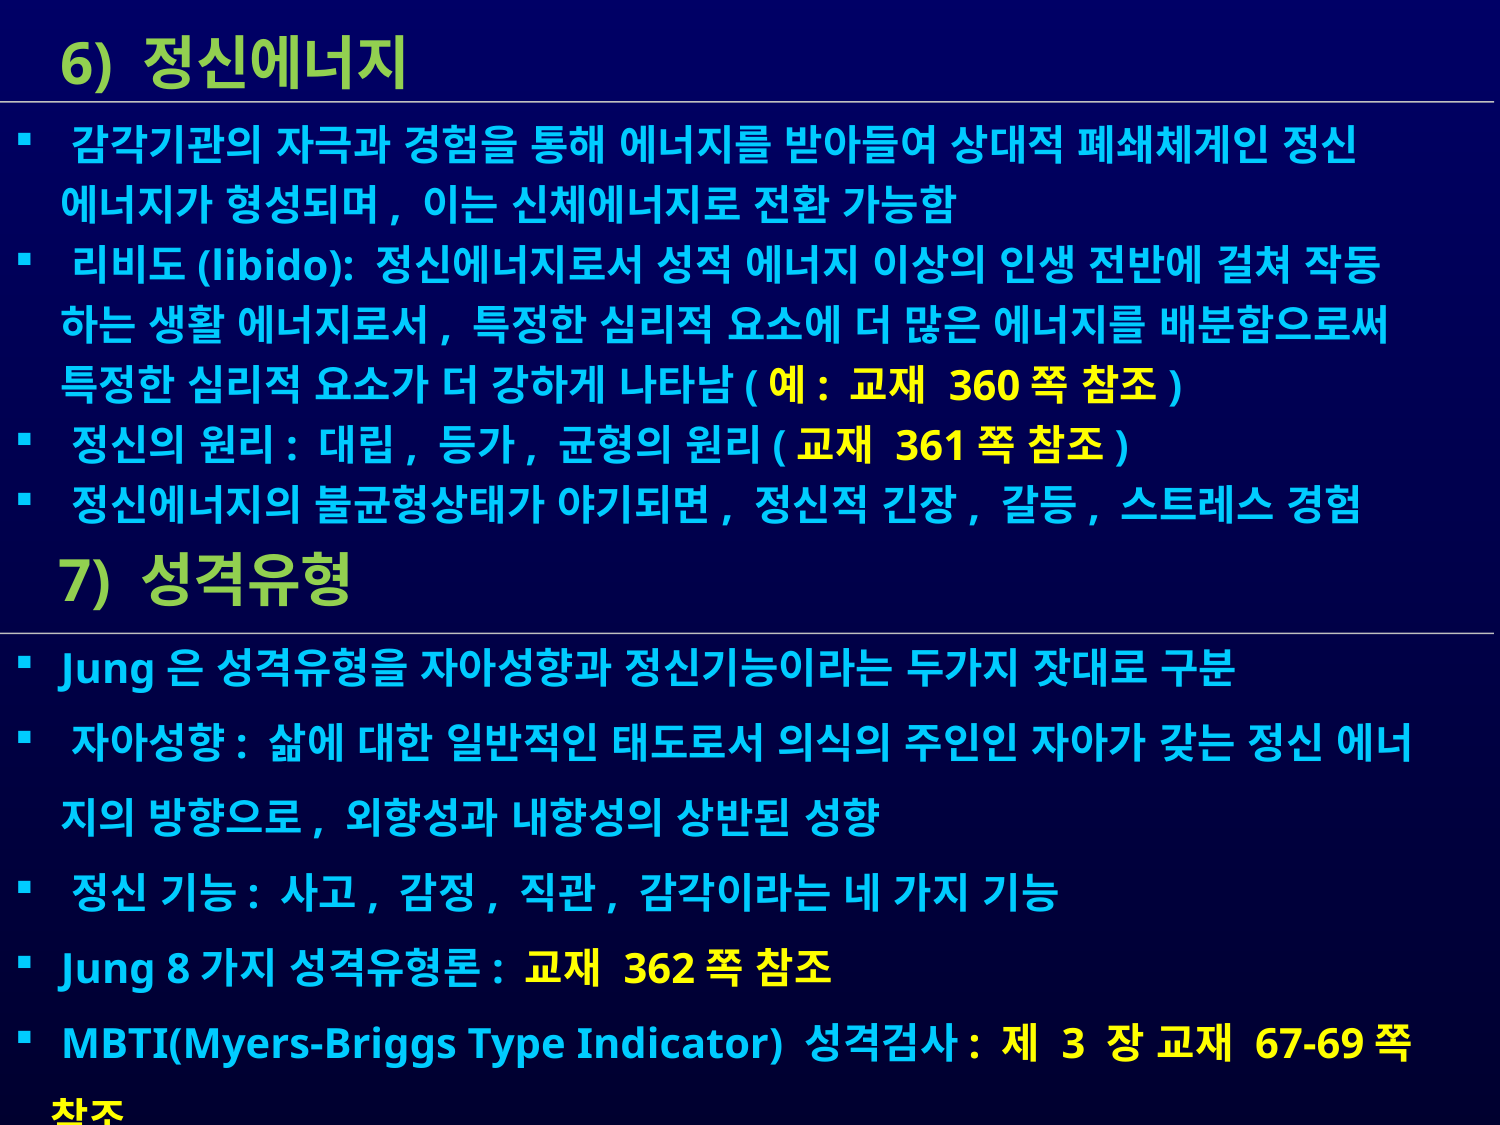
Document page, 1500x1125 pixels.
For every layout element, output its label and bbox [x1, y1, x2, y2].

text_box [0, 18, 1500, 1080]
